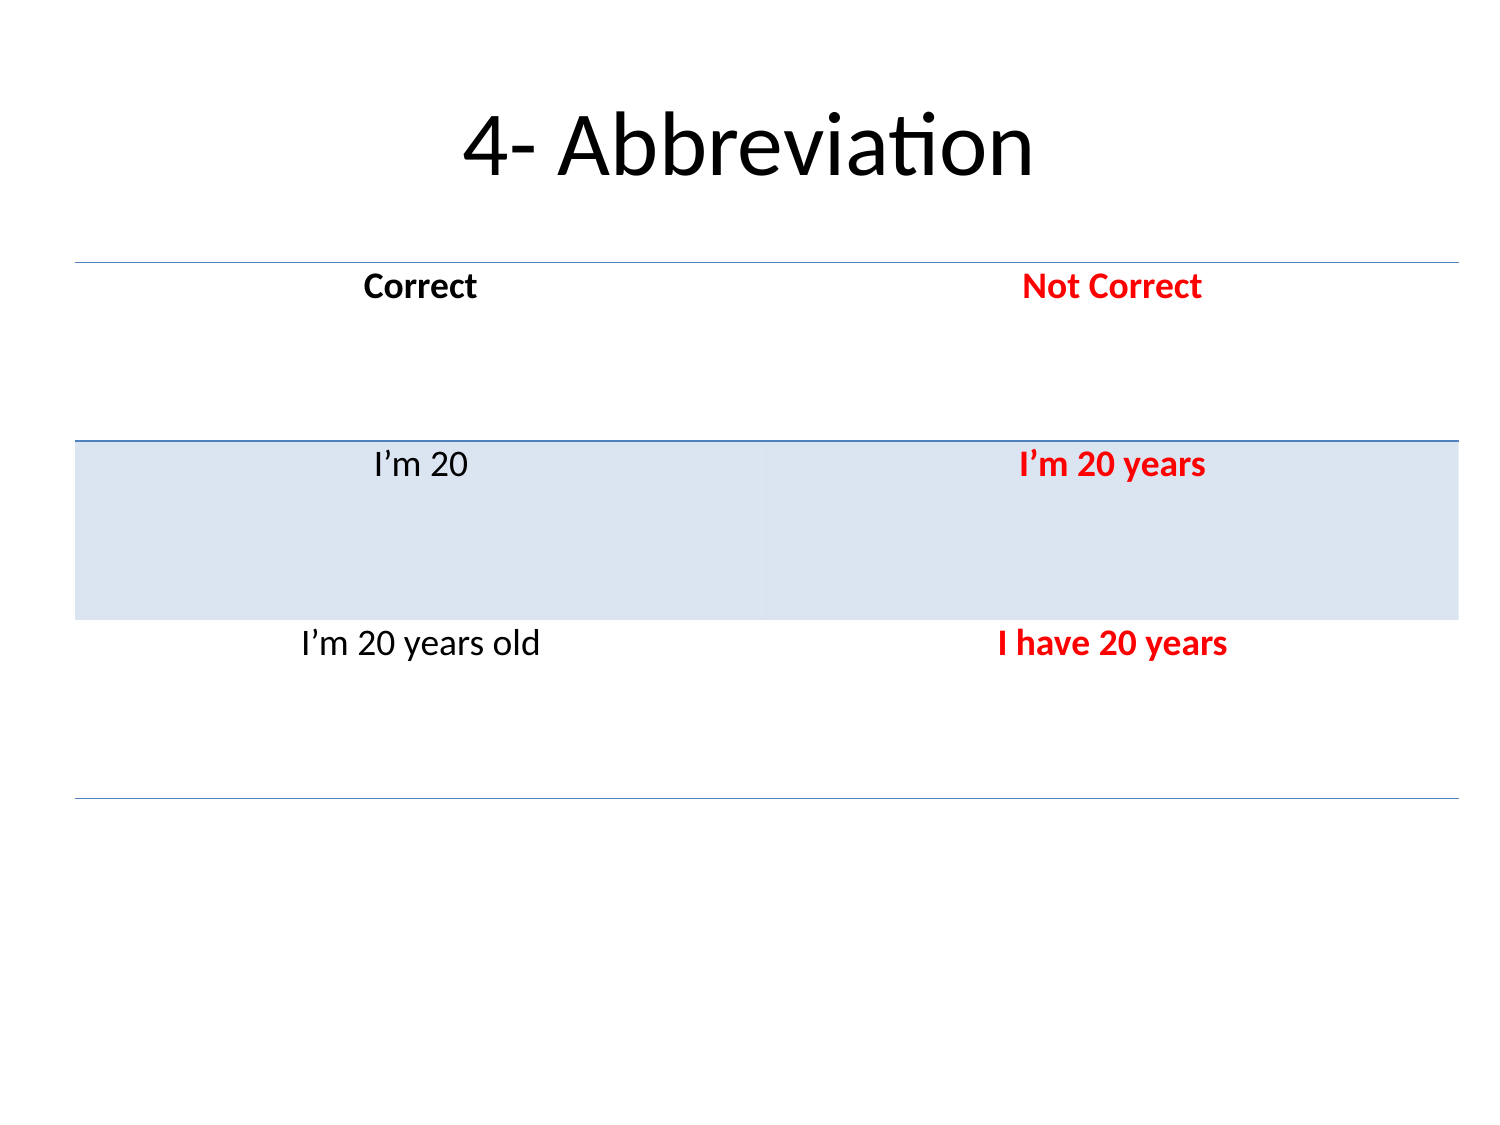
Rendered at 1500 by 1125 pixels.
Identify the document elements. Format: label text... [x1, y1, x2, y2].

title 4- Abbreviation [75, 45, 1425, 233]
table_cell I’m 20 [75, 442, 767, 620]
table_cell I’m 20 years old [75, 620, 767, 798]
table_cell I have 20 years [767, 620, 1459, 798]
table_header Not Correct [767, 263, 1459, 440]
table_cell I’m 20 years [767, 442, 1459, 620]
table_header Correct [75, 263, 767, 440]
